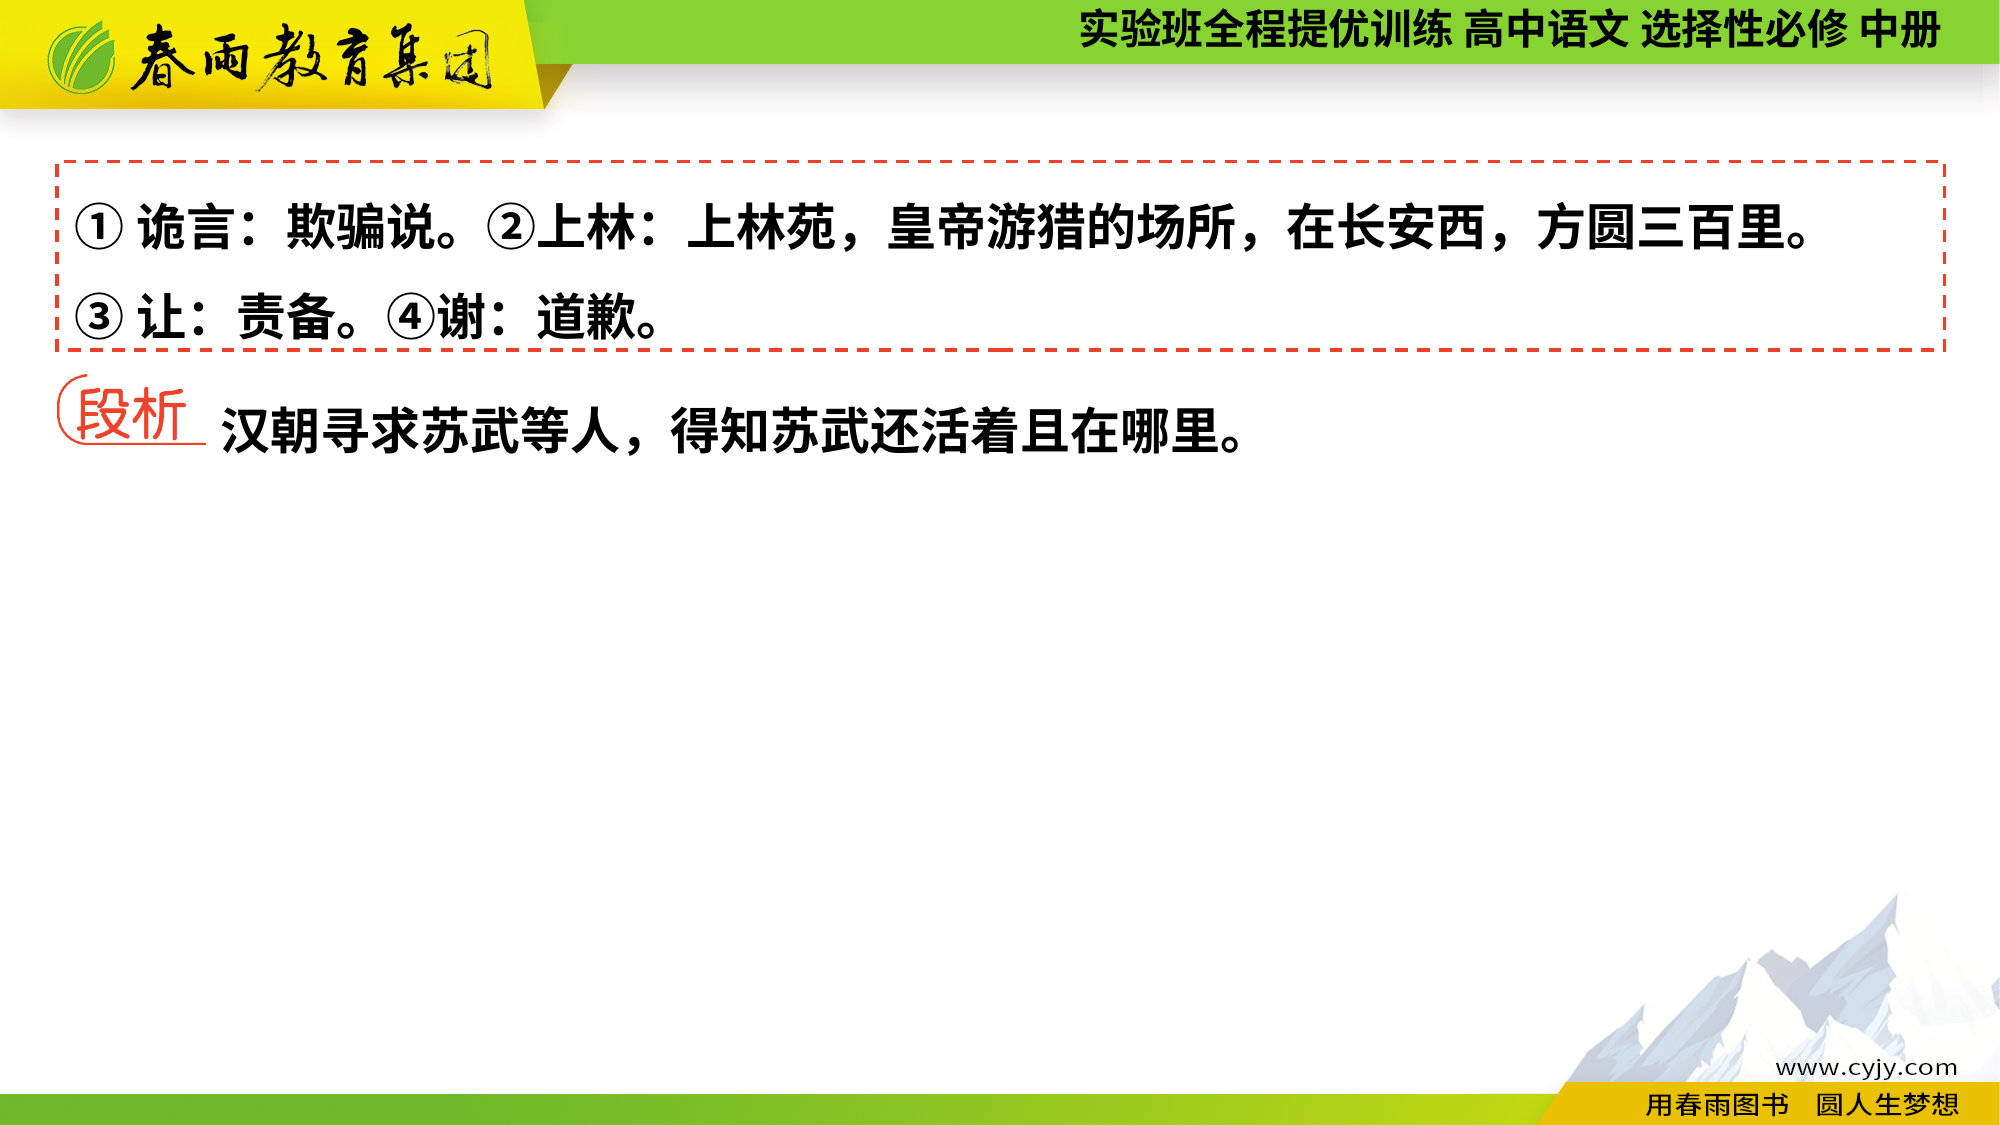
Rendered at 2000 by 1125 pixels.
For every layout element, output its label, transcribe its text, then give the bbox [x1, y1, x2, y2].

picture [0, 0, 2000, 1125]
text_box 汉朝寻求苏武等人，得知苏武还活着且在哪里。 [205, 361, 1500, 467]
text_box [57, 161, 1945, 351]
